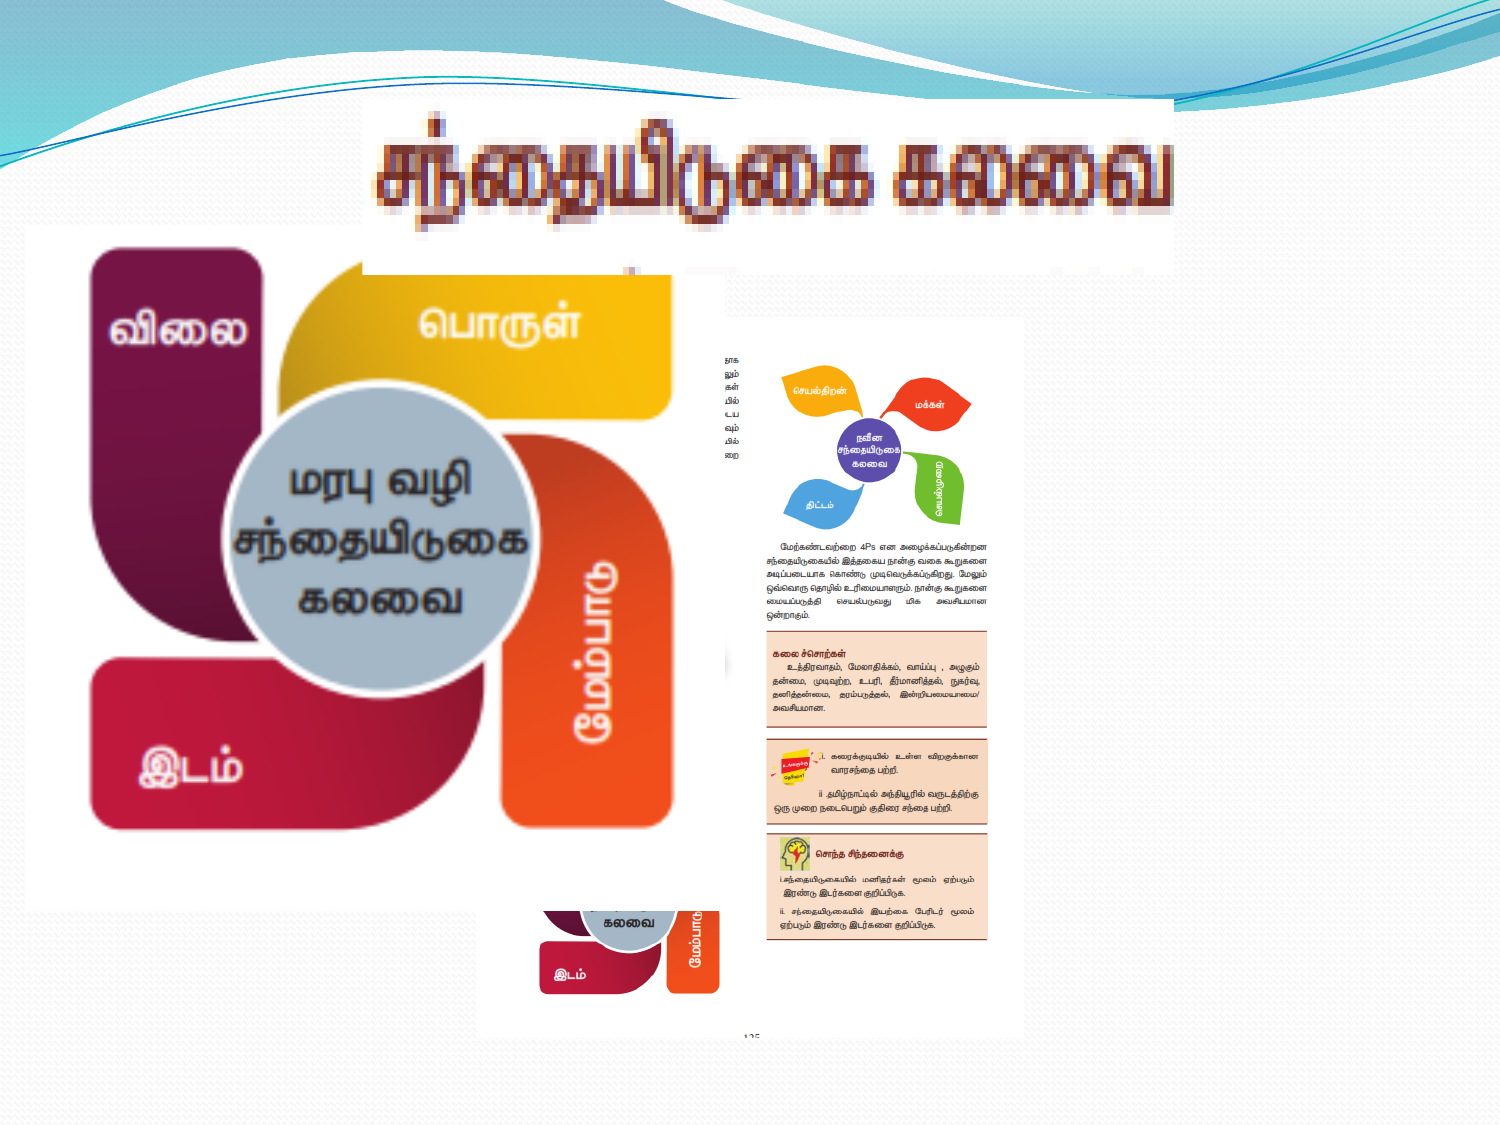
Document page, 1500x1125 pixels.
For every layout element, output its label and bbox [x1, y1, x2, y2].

picture [24, 224, 726, 911]
list [476, 317, 1024, 1038]
picture [362, 99, 1175, 276]
